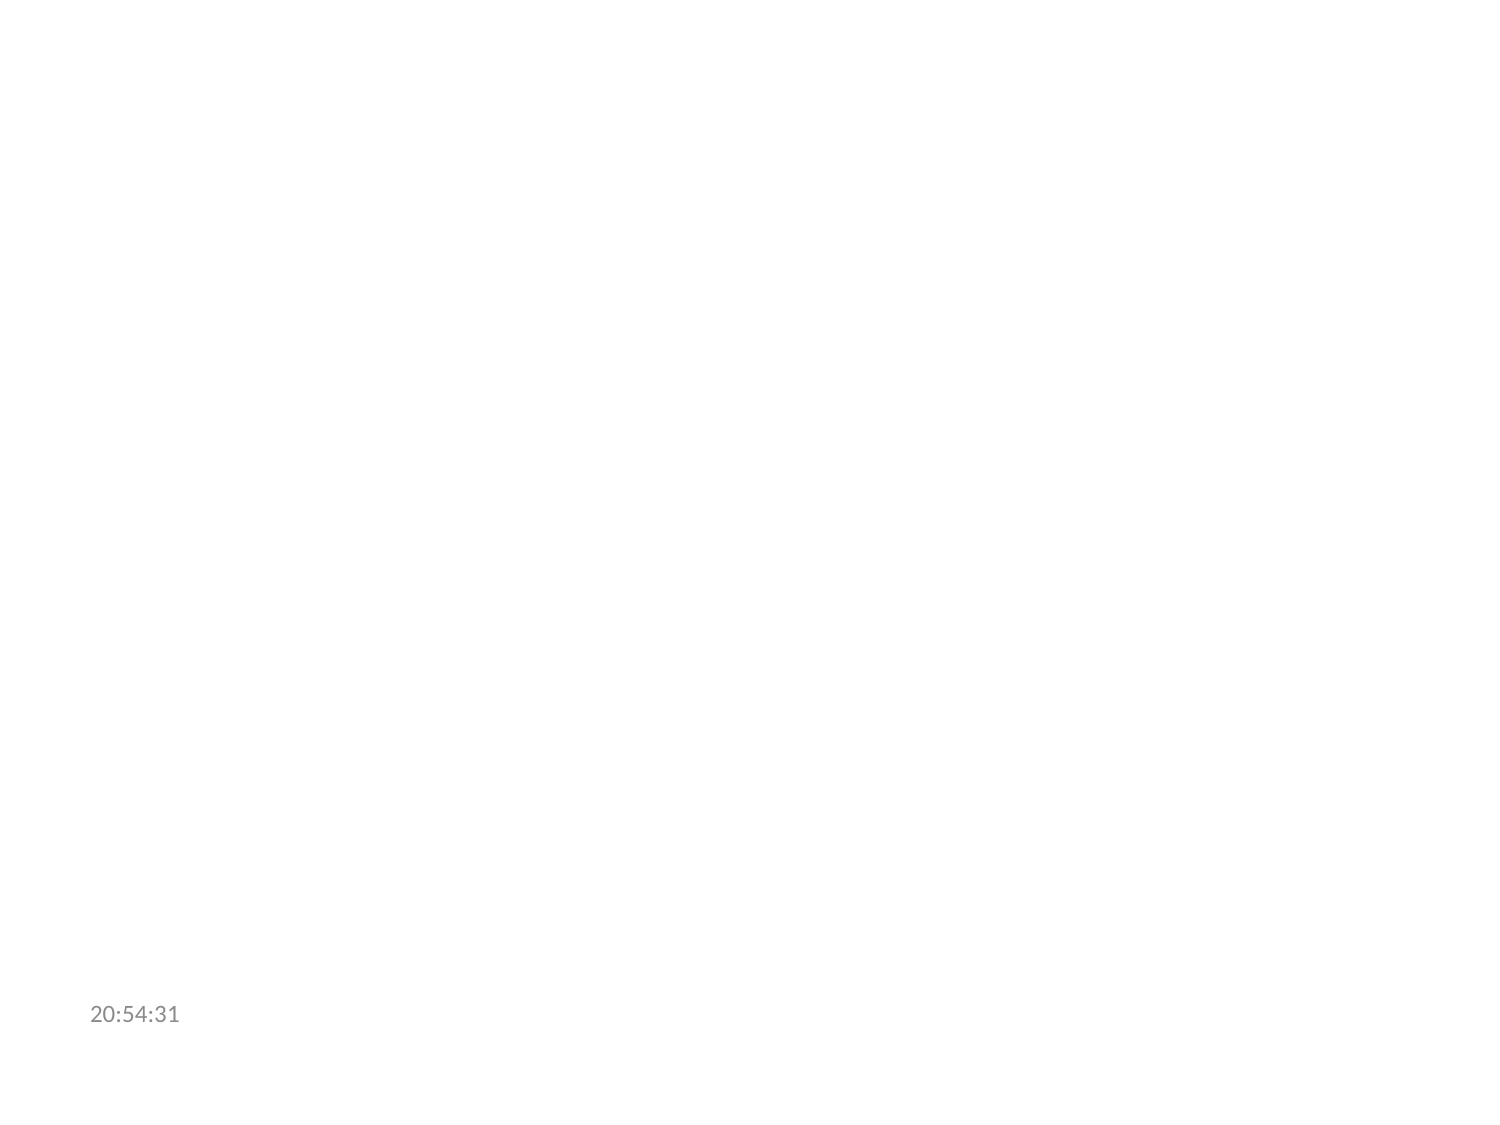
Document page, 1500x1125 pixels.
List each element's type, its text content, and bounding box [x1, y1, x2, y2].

text_box 15:35:09 [75, 982, 425, 1043]
